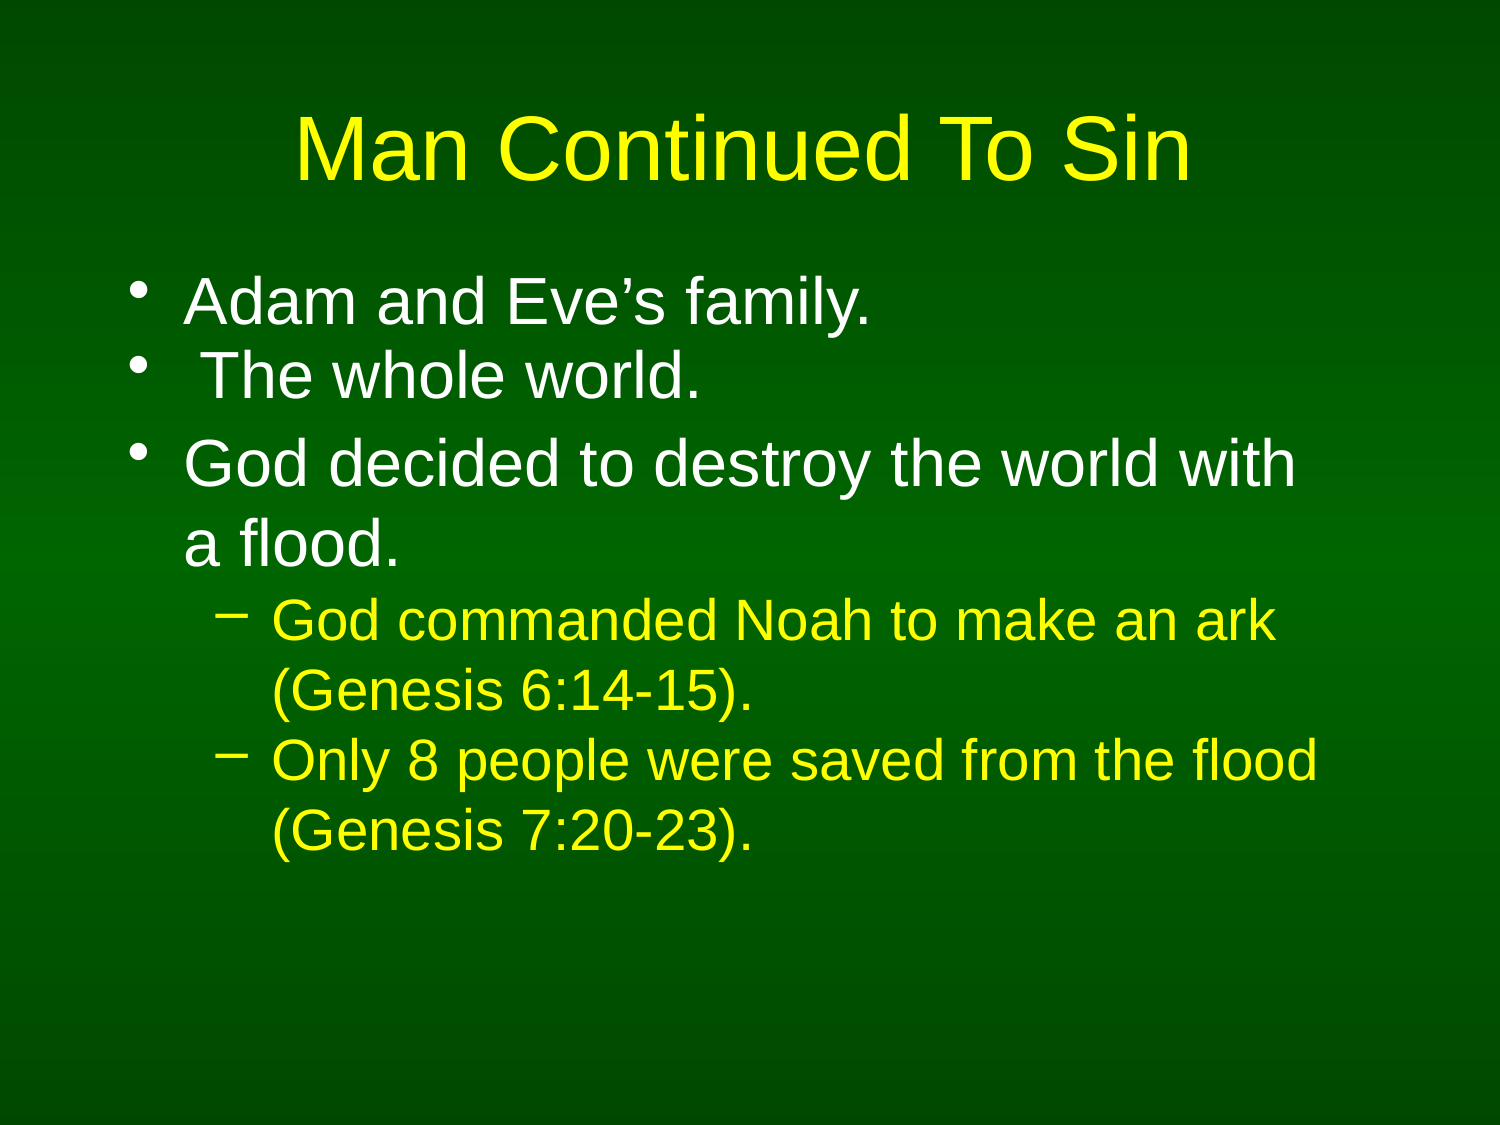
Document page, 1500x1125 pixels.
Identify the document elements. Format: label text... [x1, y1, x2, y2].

text_box The whole world. [112, 324, 1366, 412]
text_box God commanded Noah to make an ark (Genesis 6:14-15). Only 8 people were saved from the flood (Genesis 7:20-23). [125, 574, 1378, 870]
title Man Continued To Sin [50, 50, 1438, 238]
list Adam and Eve’s family. [112, 249, 1438, 338]
text_box God decided to destroy the world with a flood. [112, 412, 1366, 588]
